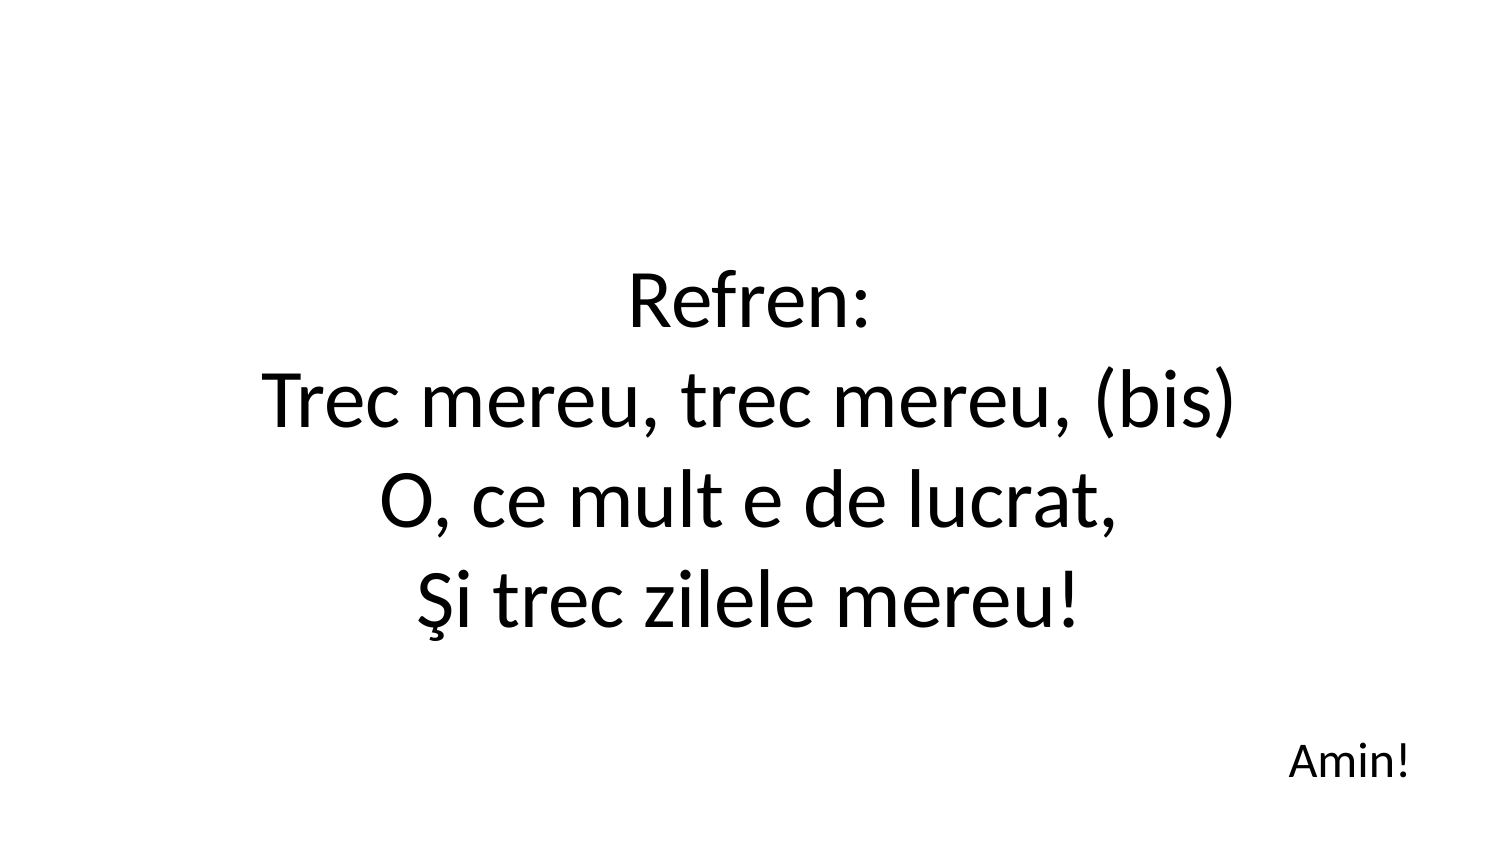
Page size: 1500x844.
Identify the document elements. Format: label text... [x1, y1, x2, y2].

text_box Amin! [1273, 674, 1427, 795]
text_box Refren: Trec mereu, trec mereu, (bis) O, ce mult e de lucrat, Şi trec zilele mereu! [246, 192, 1254, 652]
